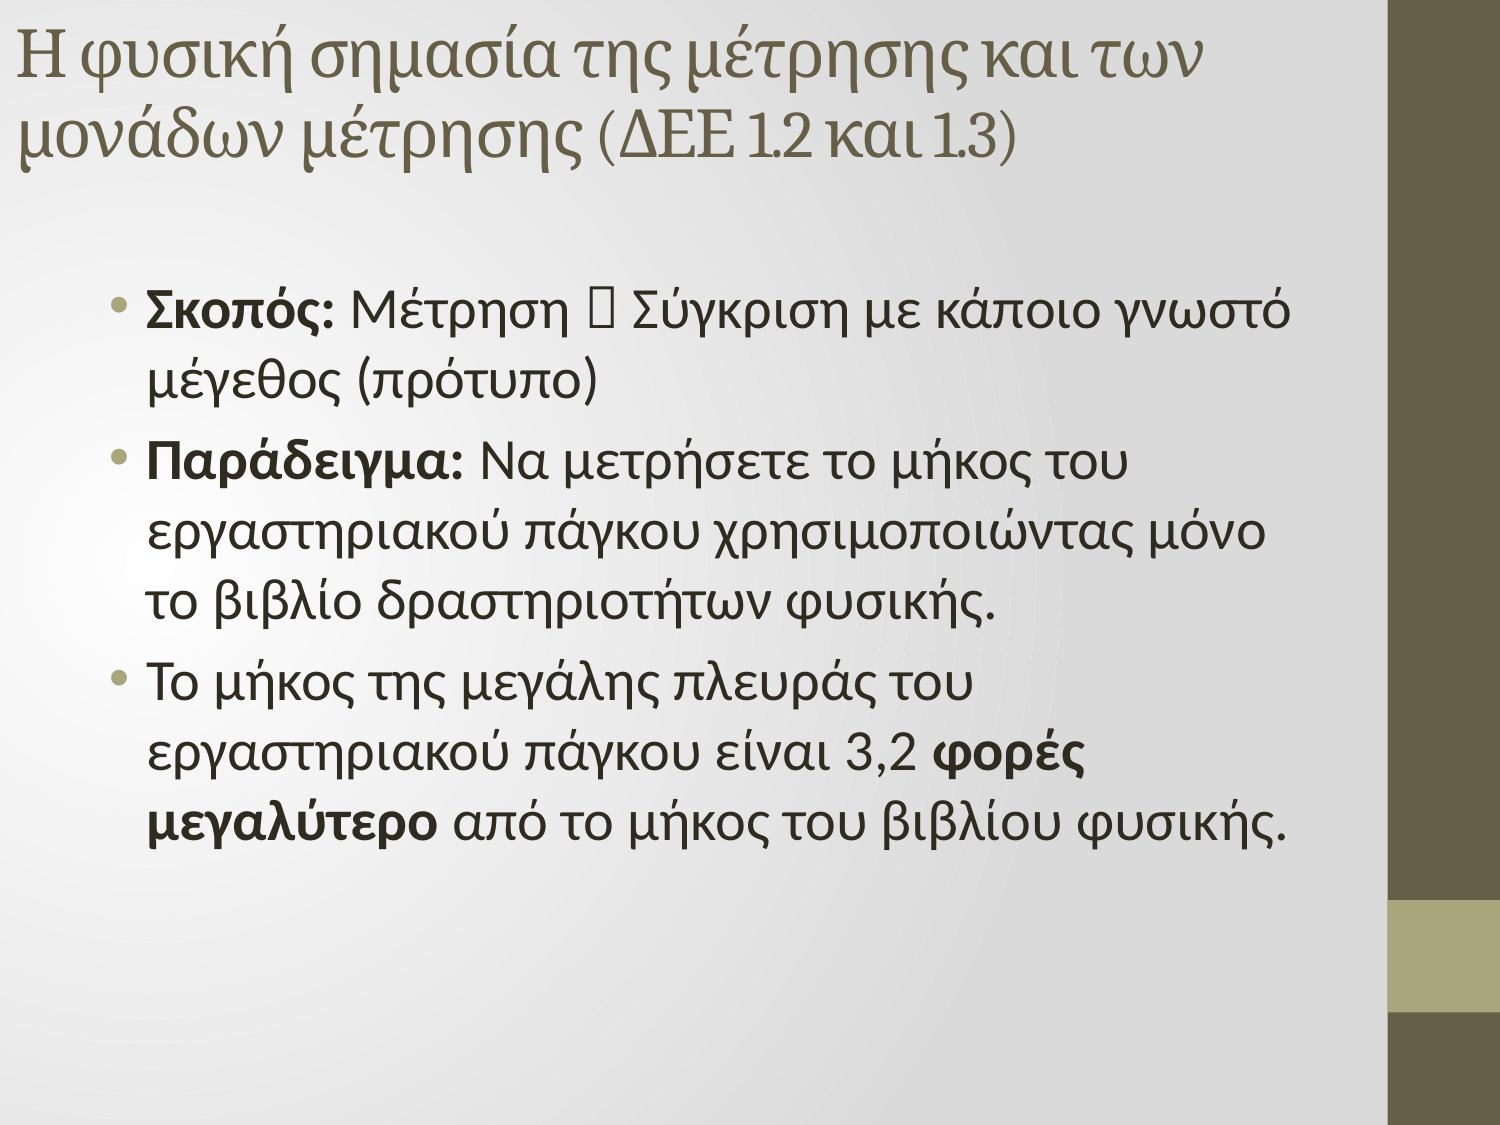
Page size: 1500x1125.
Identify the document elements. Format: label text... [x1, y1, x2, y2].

title Η φυσική σημασία της μέτρησης και των μονάδων μέτρησης (ΔΕΕ 1.2 και 1.3) [0, 0, 1398, 185]
list Σκοπός: Μέτρηση  Σύγκριση με κάποιο γνωστό μέγεθος (πρότυπο) Παράδειγμα: Να μετρήσετε το μήκος του εργαστηριακού πάγκου χρησιμοποιώντας μόνο το βιβλίο δραστηριοτήτων φυσικής. Το μήκος της μεγάλης πλευράς του εργαστηριακού πάγκου είναι 3,2 φορές μεγαλύτερο από το μήκος του βιβλίου φυσικής. [75, 262, 1325, 1050]
